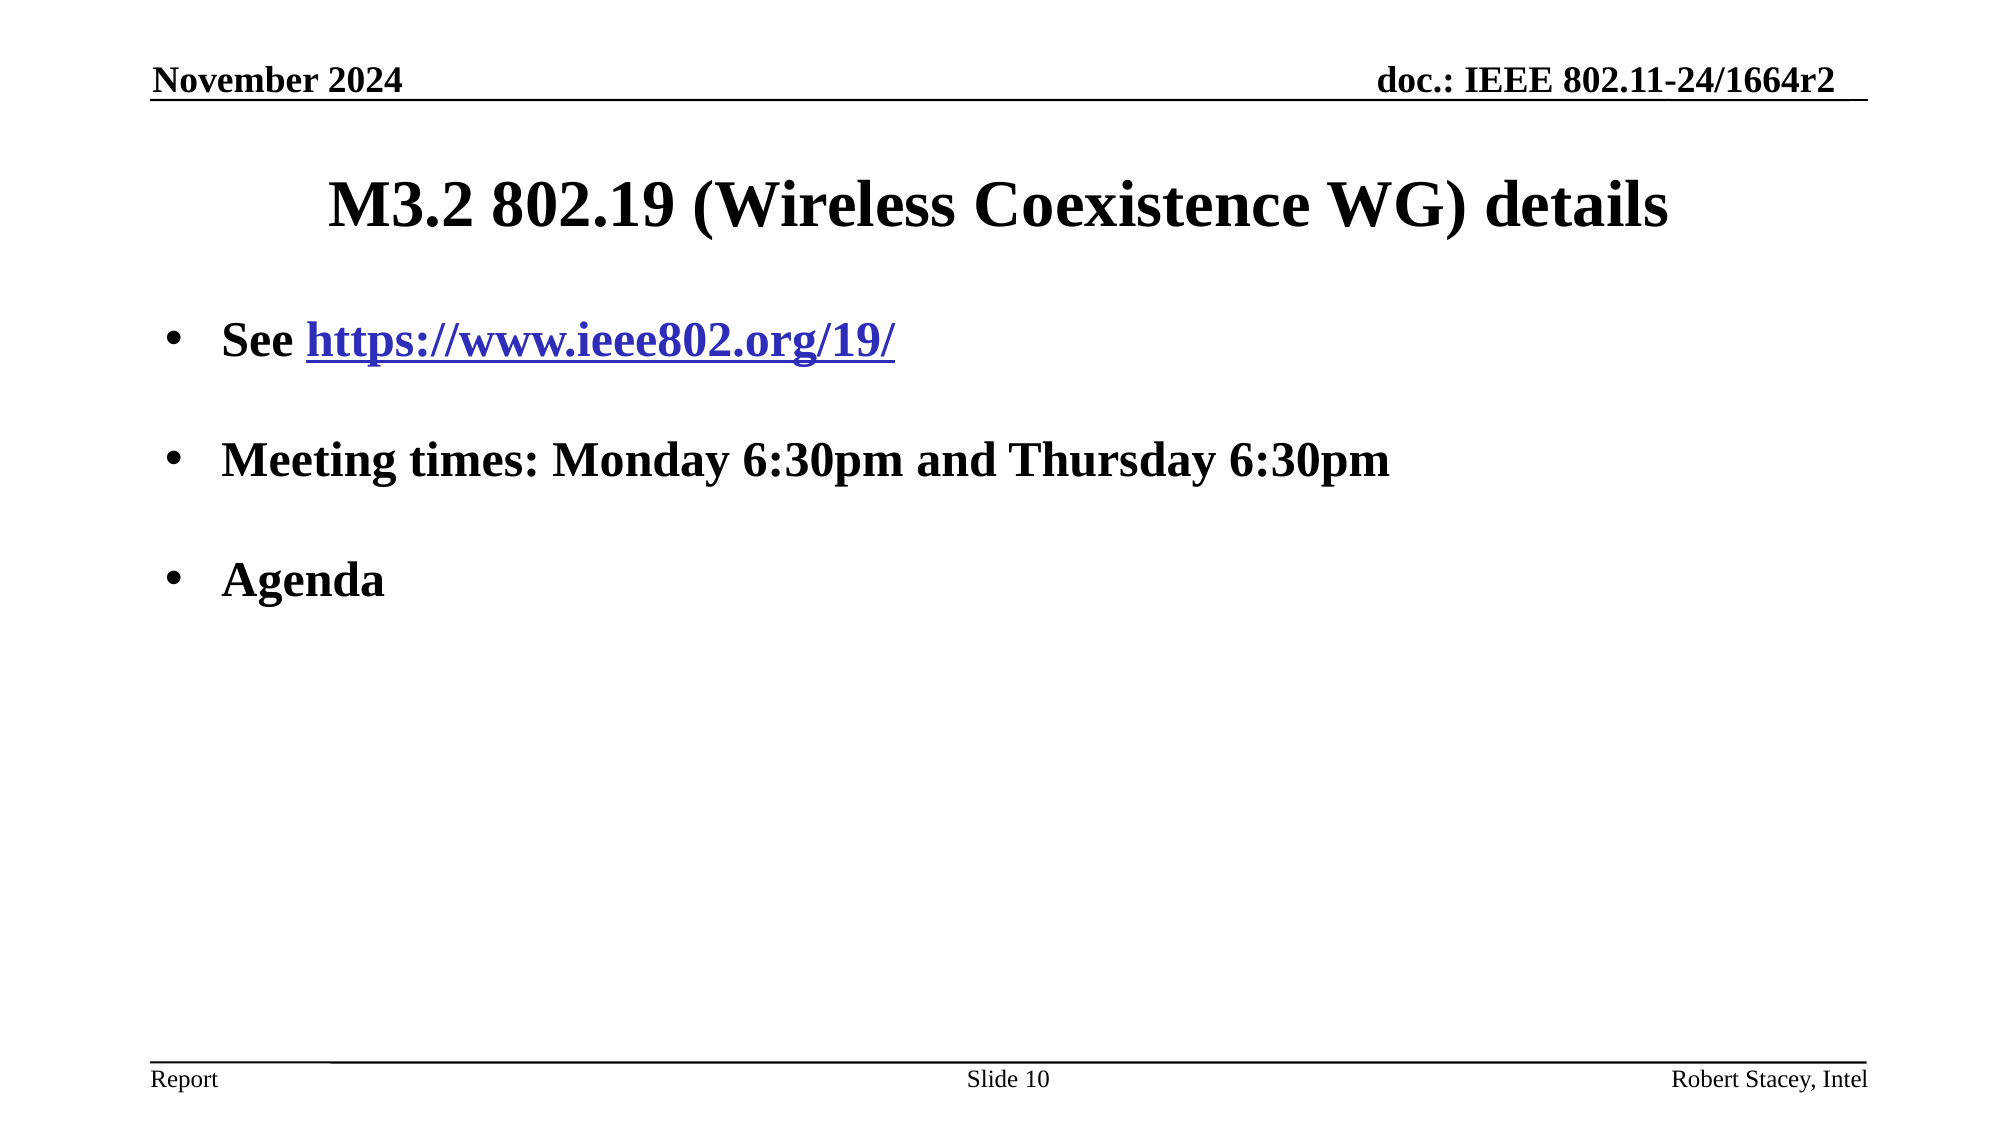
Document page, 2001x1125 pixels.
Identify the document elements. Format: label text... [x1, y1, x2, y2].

footer Robert Stacey, Intel [1512, 1061, 1869, 1093]
slide_number Slide 10 [964, 1061, 1053, 1093]
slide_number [152, 54, 406, 101]
title M3.2 802.19 (Wireless Coexistence WG) details [150, 112, 1850, 288]
list See https://www.ieee802.org/19/ Meeting times: Monday 6:30pm and Thursday 6:30pm Agenda [150, 299, 1850, 1037]
